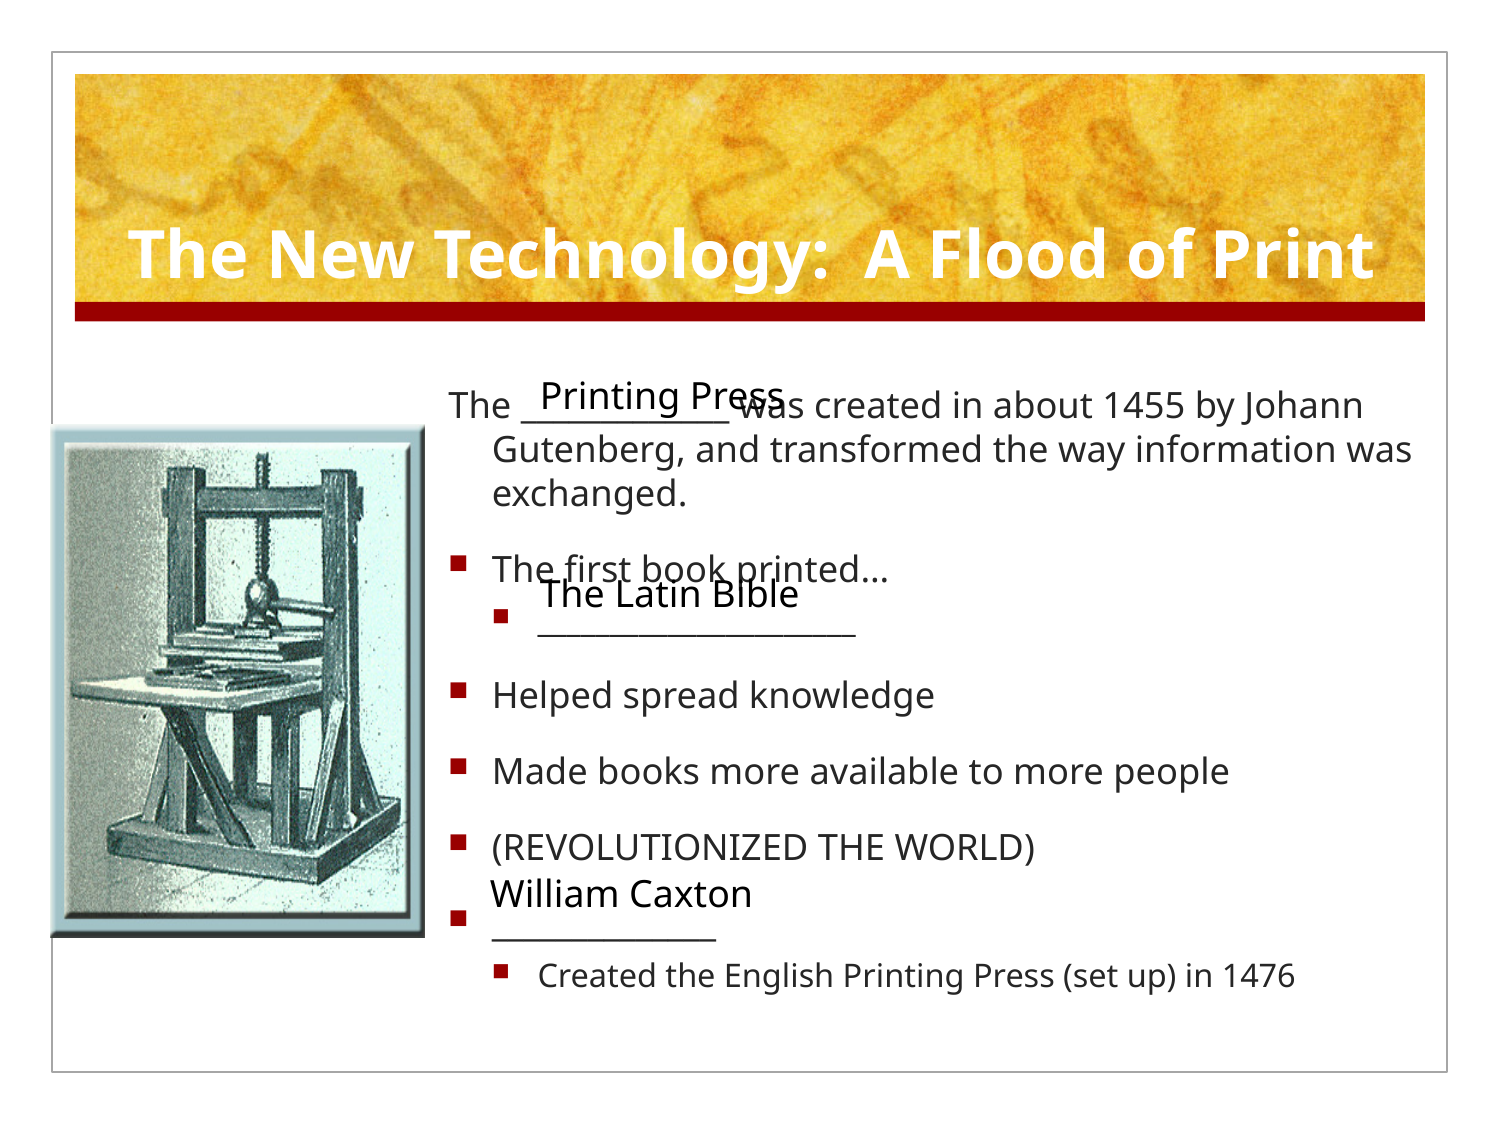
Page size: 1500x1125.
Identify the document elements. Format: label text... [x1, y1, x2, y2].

list The _____________ was created in about 1455 by Johann Gutenberg, and transformed the way information was exchanged. The first book printed… ______________________ Helped spread knowledge Made books more available to more people (REVOLUTIONIZED THE WORLD) ______________ Created the English Printing Press (set up) in 1476 [433, 375, 1450, 1005]
text_box The Latin Bible [525, 562, 1025, 668]
text_box William Caxton [474, 862, 975, 968]
title The New Technology: A Flood of Print [108, 74, 1392, 292]
picture [49, 424, 426, 939]
picture [75, 74, 1425, 301]
text_box Printing Press [525, 364, 1025, 425]
